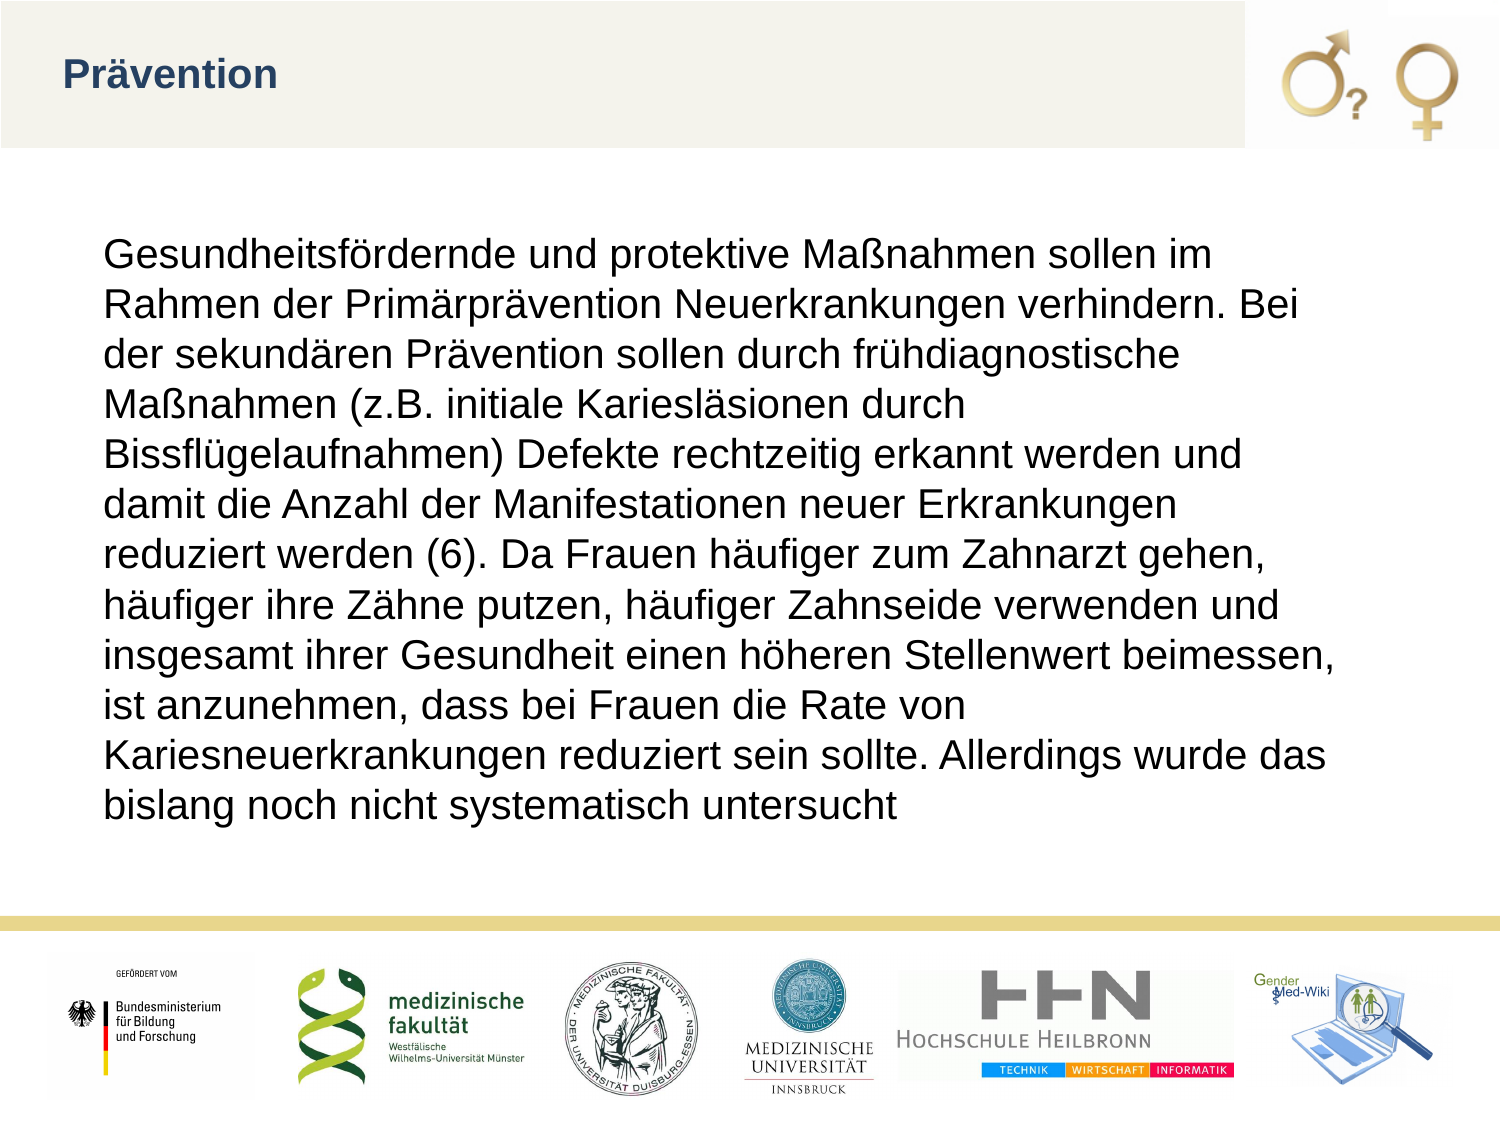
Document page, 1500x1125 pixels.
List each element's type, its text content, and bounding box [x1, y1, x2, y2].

picture [47, 952, 255, 1100]
text_box Prävention [47, 39, 833, 105]
picture [1245, 0, 1500, 149]
text_box Gesundheitsfördernde und protektive Maßnahmen sollen im Rahmen der Primärprävention Neuerkrankungen verhindern. Bei der sekundären Prävention sollen durch frühdiagnostische Maßnahmen (z.B. initiale Kariesläsionen durch Bissflügelaufnahmen) Defekte rechtzeitig erkannt werden und damit die Anzahl der Manifestationen neuer Erkrankungen reduziert werden (6). Da Frauen häufiger zum Zahnarzt gehen, häufiger ihre Zähne putzen, häufiger Zahnseide verwenden und insgesamt ihrer Gesundheit einen höheren Stellenwert beimessen, ist anzunehmen, dass bei Frauen die Rate von Kariesneuerkrankungen reduziert sein sollte. Allerdings wurde das bislang noch nicht systematisch untersucht [88, 219, 1353, 935]
picture [298, 952, 1234, 1100]
picture [1246, 965, 1453, 1087]
